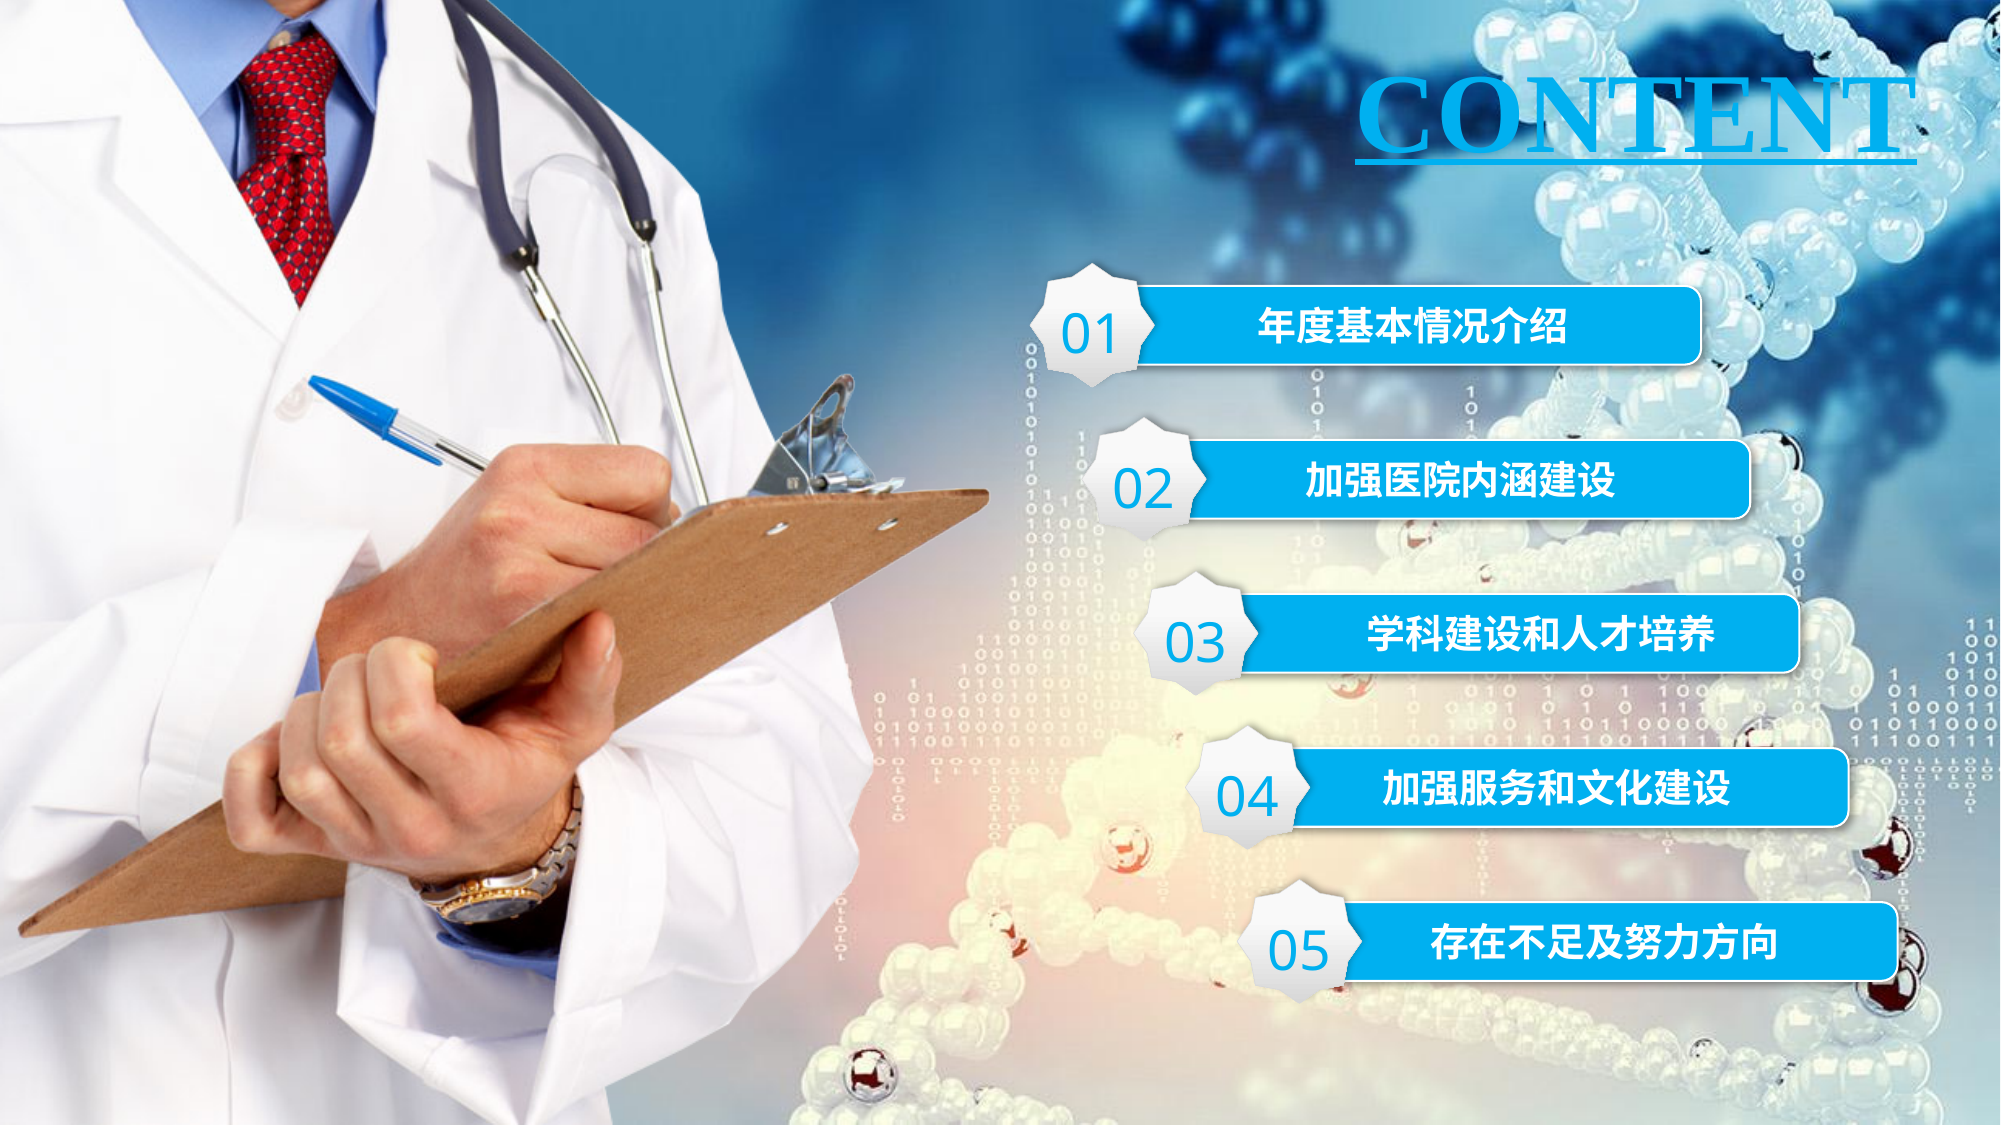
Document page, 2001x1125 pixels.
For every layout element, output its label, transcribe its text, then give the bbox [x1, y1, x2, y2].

text_box 存在不足及努力方向 [1407, 910, 1802, 972]
text_box [1352, 901, 1899, 982]
picture [0, 0, 2001, 1125]
text_box 02 [1081, 417, 1207, 542]
text_box 年度基本情况介绍 [1216, 294, 1610, 356]
text_box 04 [1185, 725, 1311, 850]
text_box 加强服务和文化建设 [1359, 756, 1754, 818]
text_box 03 [1133, 571, 1259, 696]
text_box 05 [1237, 879, 1362, 1004]
text_box [1300, 746, 1850, 828]
text_box [1197, 438, 1752, 520]
text_box 01 [1029, 263, 1155, 388]
text_box CONTENT [1310, 31, 1961, 183]
text_box [1248, 592, 1799, 674]
text_box 加强医院内涵建设 [1263, 448, 1658, 510]
text_box 学科建设和人才培养 [1279, 602, 1804, 664]
text_box [1144, 284, 1703, 366]
